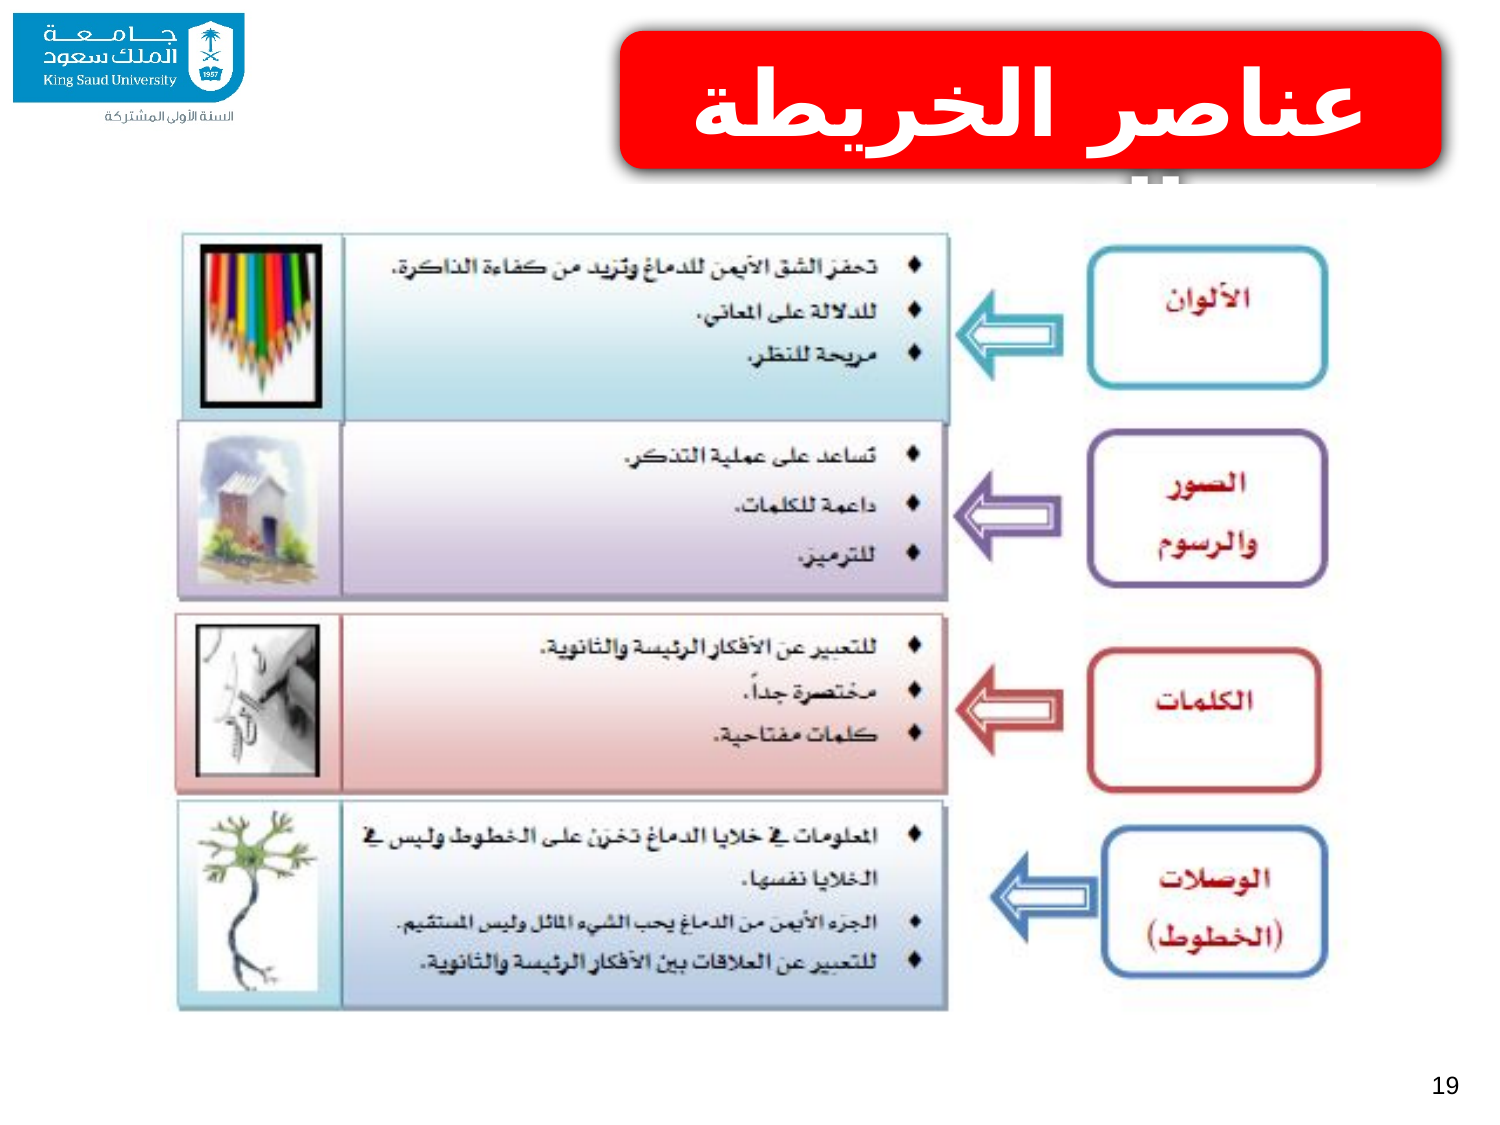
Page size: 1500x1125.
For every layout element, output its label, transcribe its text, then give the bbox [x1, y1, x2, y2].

text_box عناصر الخريطة الذهنية [619, 30, 1443, 170]
picture [0, 0, 260, 138]
slide_number 19 [1350, 1061, 1475, 1103]
picture [147, 184, 1377, 1059]
